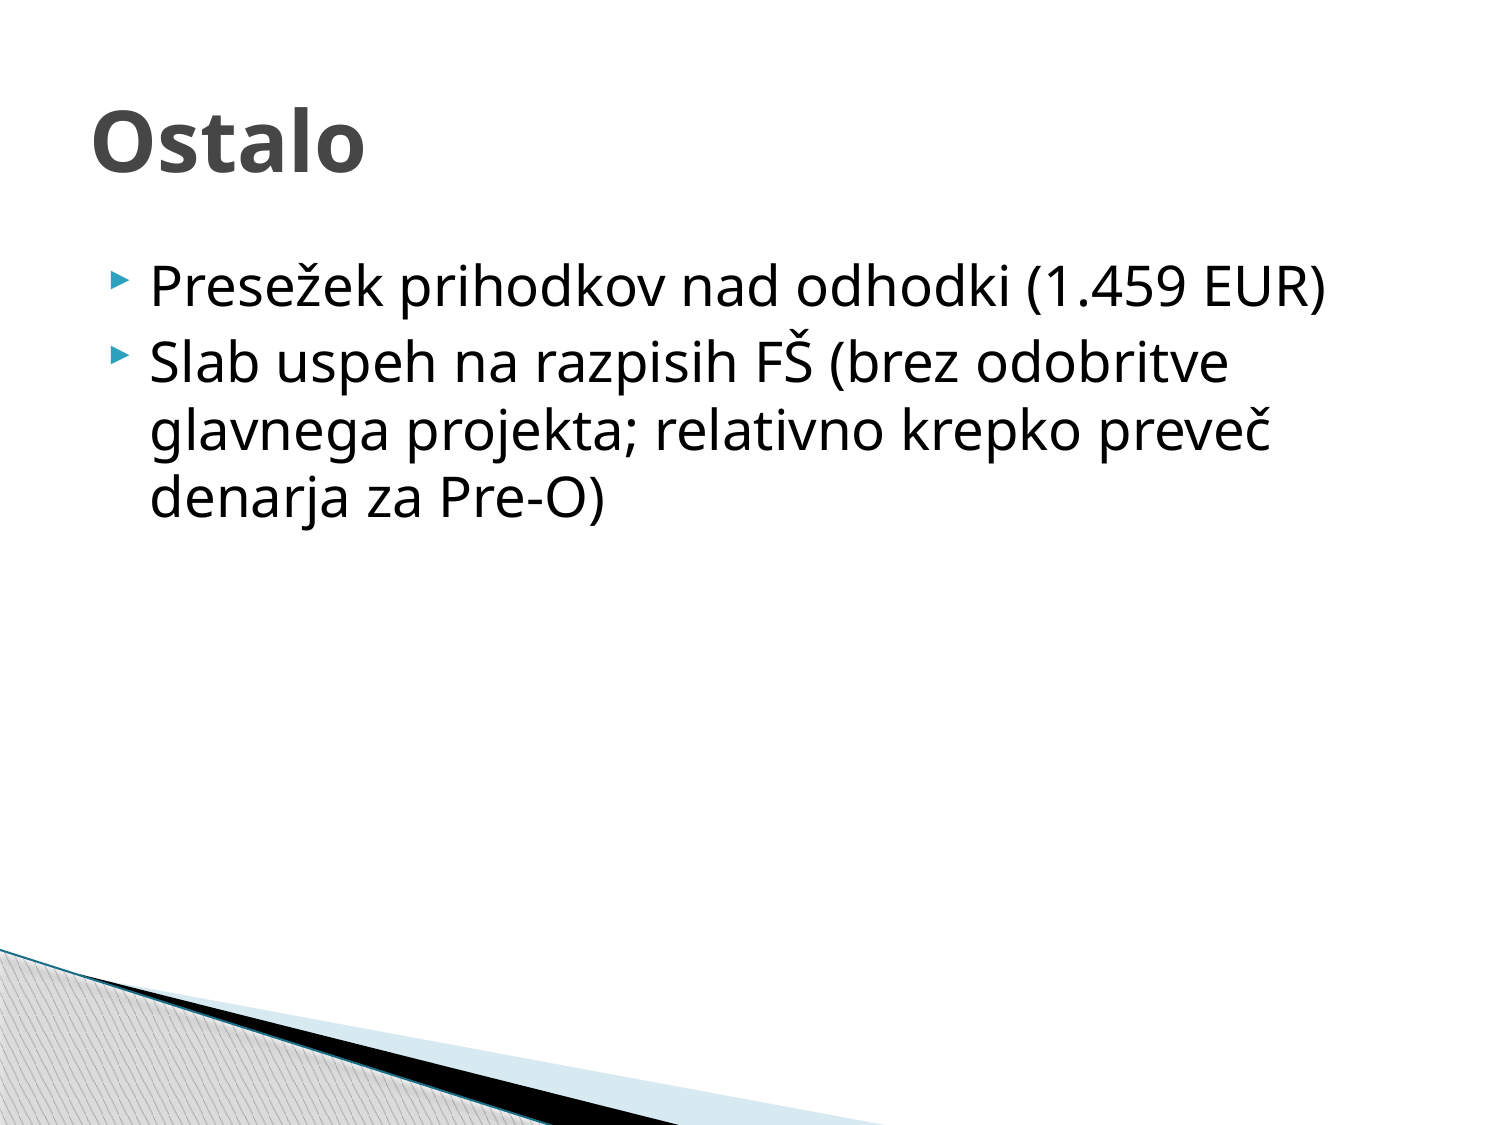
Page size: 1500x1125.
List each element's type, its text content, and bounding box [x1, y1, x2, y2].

title Ostalo [75, 45, 1425, 233]
list Presežek prihodkov nad odhodki (1.459 EUR) Slab uspeh na razpisih FŠ (brez odobritve glavnega projekta; relativno krepko preveč denarja za Pre-O) [75, 243, 1425, 986]
